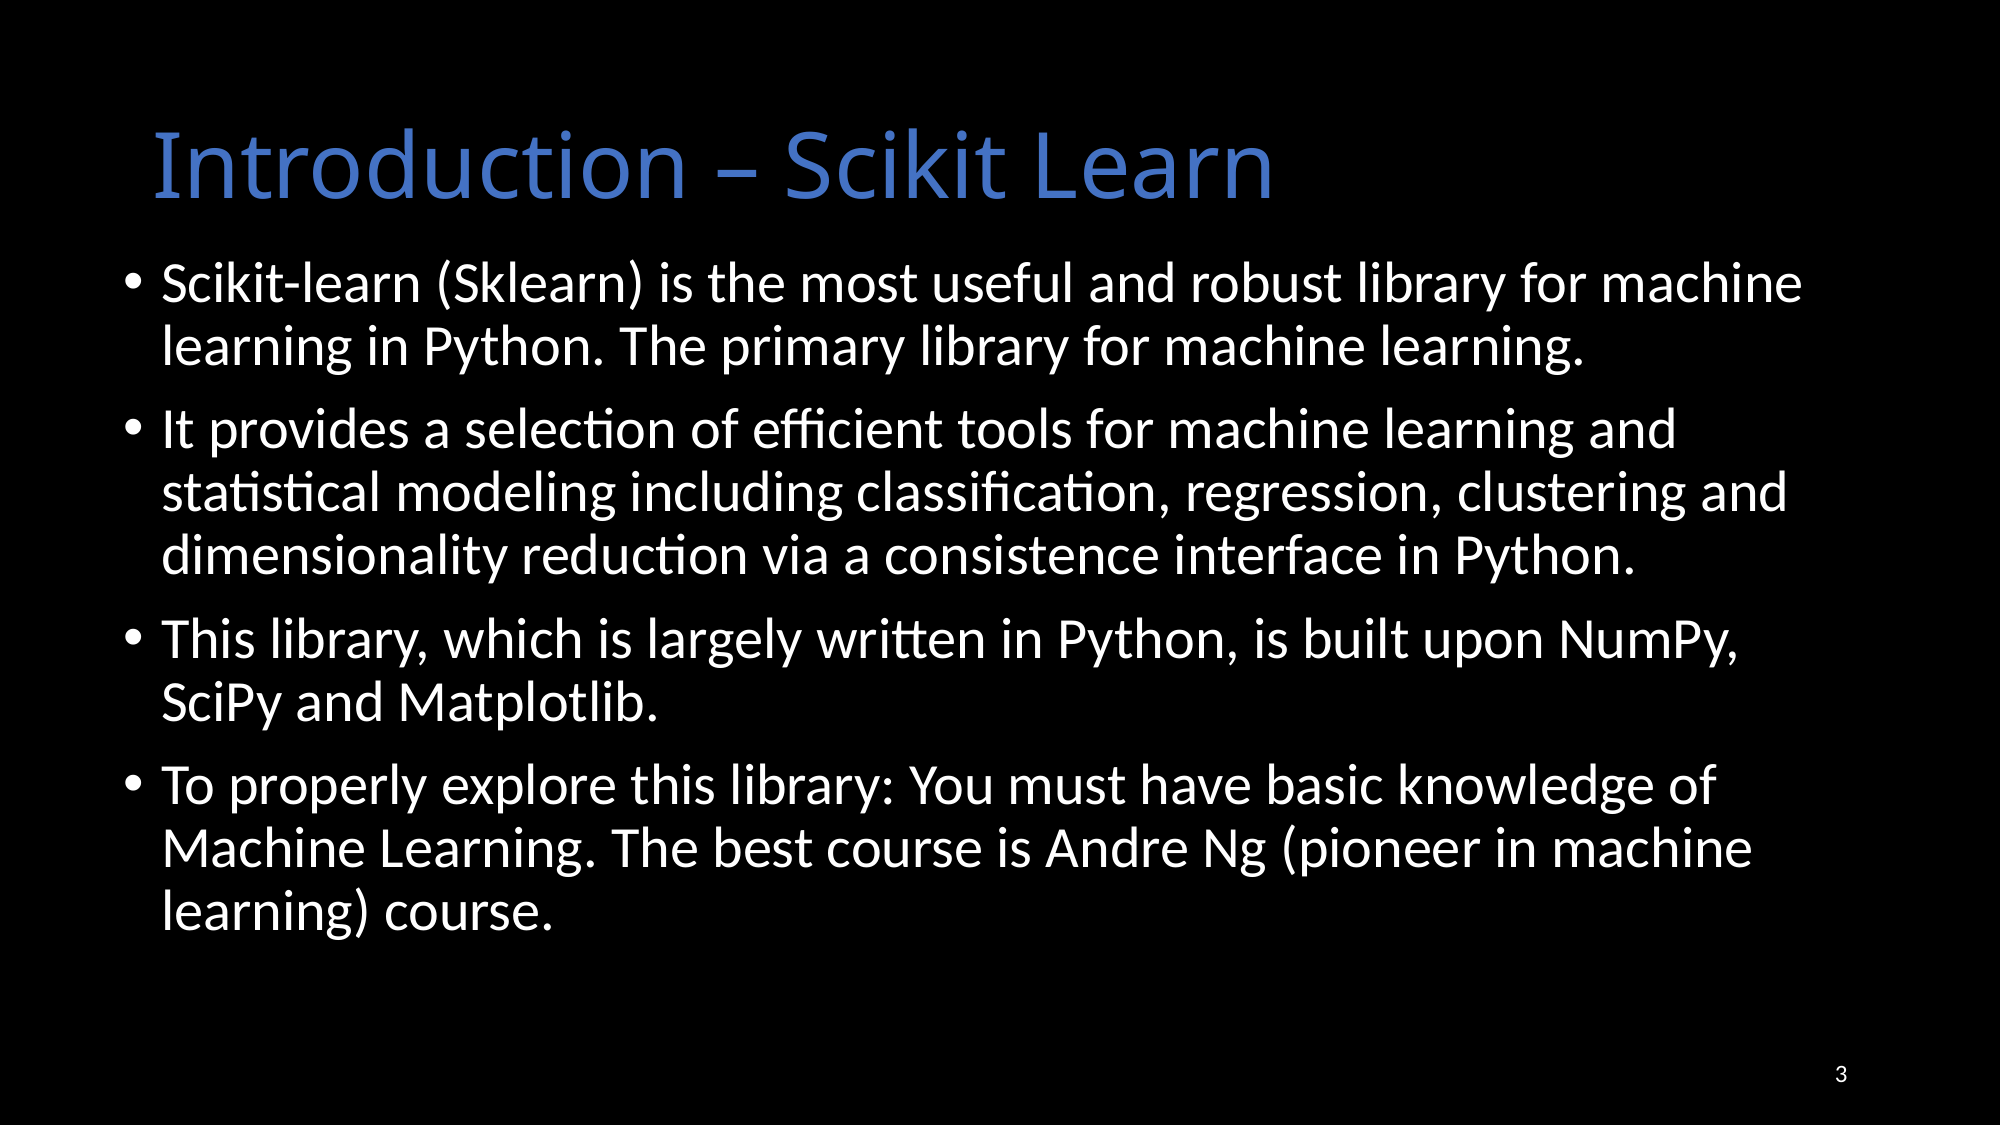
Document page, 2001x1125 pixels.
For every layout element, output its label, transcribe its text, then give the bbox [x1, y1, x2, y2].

title Introduction – Scikit Learn [137, 59, 1863, 244]
list Scikit-learn (Sklearn) is the most useful and robust library for machine learning in Python. The primary library for machine learning. It provides a selection of efficient tools for machine learning and statistical modeling including classification, regression, clustering and dimensionality reduction via a consistence interface in Python. This library, which is largely written in Python, is built upon NumPy, SciPy and Matplotlib. To properly explore this library: You must have basic knowledge of Machine Learning. The best course is Andre Ng (pioneer in machine learning) course. [108, 244, 1863, 1014]
slide_number 3 [1412, 1042, 1863, 1103]
